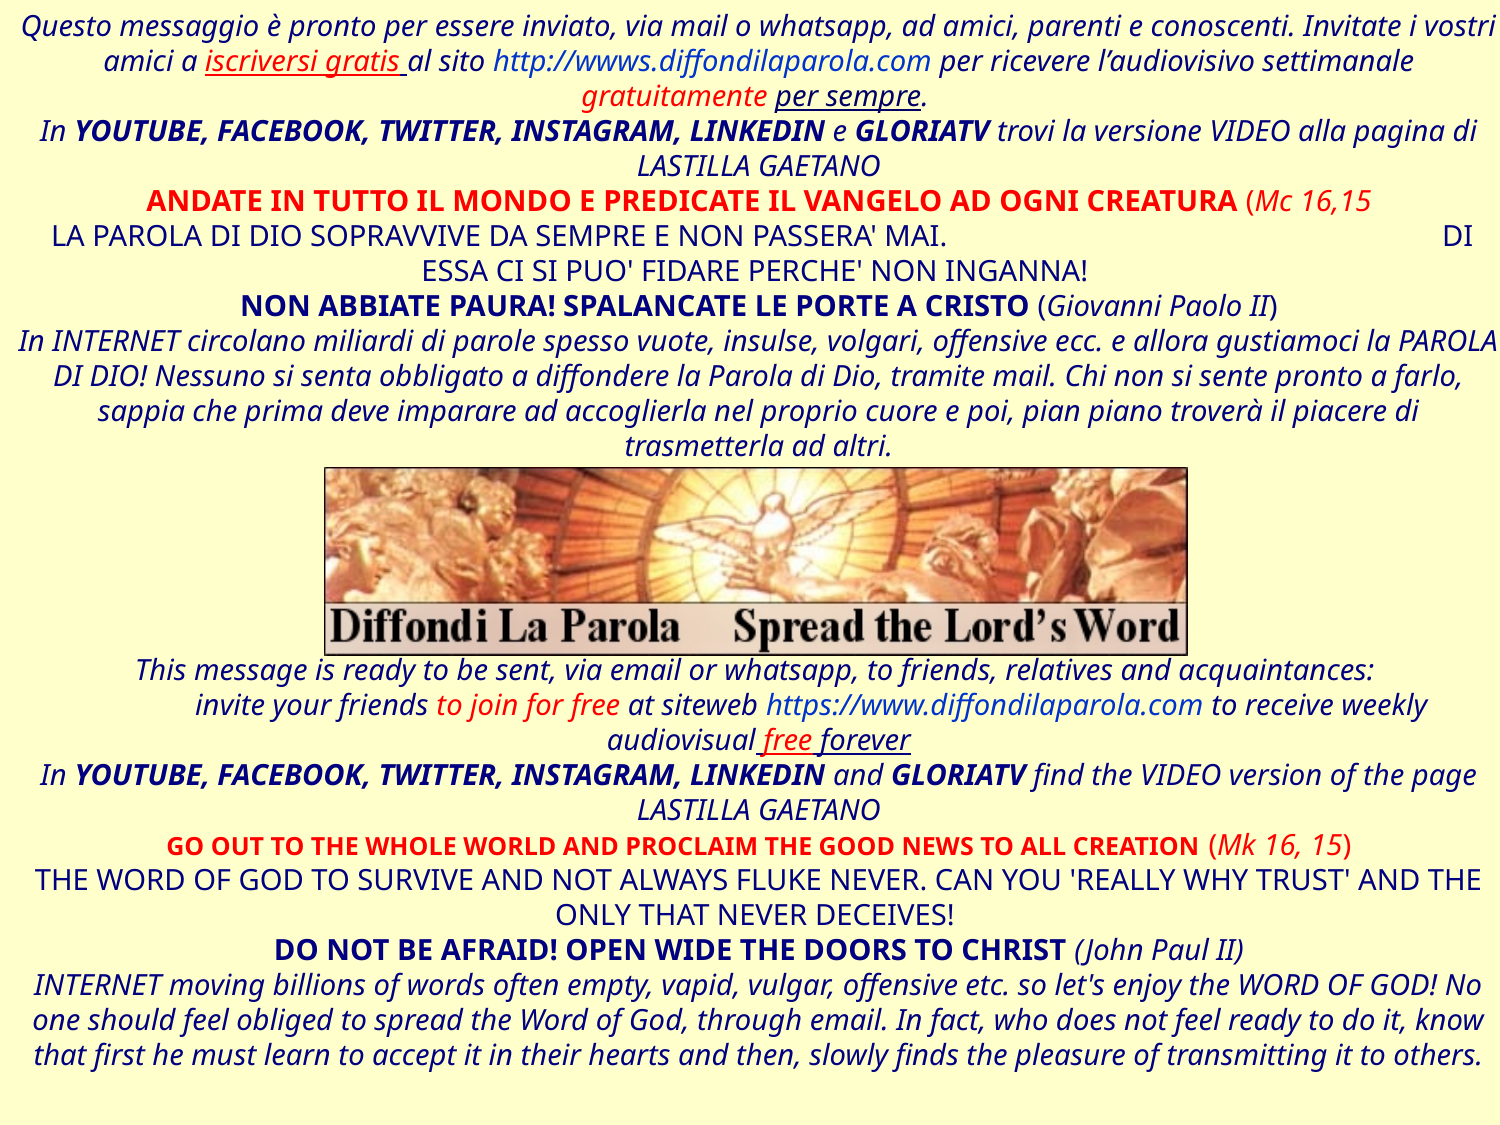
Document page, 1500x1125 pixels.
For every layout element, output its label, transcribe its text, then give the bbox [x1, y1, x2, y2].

picture [324, 467, 1188, 656]
text_box Questo messaggio è pronto per essere inviato, via mail o whatsapp, ad amici, parenti e conoscenti. Invitate i vostri amici a iscriversi gratis al sito http://wwws.diffondilaparola.com per ricevere l’audiovisivo settimanale gratuitamente per sempre. In YOUTUBE, FACEBOOK, TWITTER, INSTAGRAM, LINKEDIN e GLORIATV trovi la versione VIDEO alla pagina di LASTILLA GAETANO ANDATE IN TUTTO IL MONDO E PREDICATE IL VANGELO AD OGNI CREATURA (Mc 16,15 LA PAROLA DI DIO SOPRAVVIVE DA SEMPRE E NON PASSERA' MAI. DI ESSA CI SI PUO' FIDARE PERCHE' NON INGANNA! NON ABBIATE PAURA! SPALANCATE LE PORTE A CRISTO (Giovanni Paolo II) In INTERNET circolano miliardi di parole spesso vuote, insulse, volgari, offensive ecc. e allora gustiamoci la PAROLA DI DIO! Nessuno si senta obbligato a diffondere la Parola di Dio, tramite mail. Chi non si sente pronto a farlo, sappia che prima deve imparare ad accoglierla nel proprio cuore e poi, pian piano troverà il piacere di trasmetterla ad altri. This message is ready to be sent, via email or whatsapp, to friends, relatives and acquaintances: invite your friends to join for free at siteweb https://www.diffondilaparola.com to receive weekly audiovisual free forever In YOUTUBE, FACEBOOK, TWITTER, INSTAGRAM, LINKEDIN and GLORIATV find the VIDEO version of the page LASTILLA GAETANO GO OUT TO THE WHOLE WORLD AND PROCLAIM THE GOOD NEWS TO ALL CREATION (Mk 16, 15) THE WORD OF GOD TO SURVIVE AND NOT ALWAYS FLUKE NEVER. CAN YOU 'REALLY WHY TRUST' AND THE ONLY THAT NEVER DECEIVES! DO NOT BE AFRAID! OPEN WIDE THE DOORS TO CHRIST (John Paul II) INTERNET moving billions of words often empty, vapid, vulgar, offensive etc. so let's enjoy the WORD OF GOD! No one should feel obliged to spread the Word of God, through email. In fact, who does not feel ready to do it, know that first he must learn to accept it in their hearts and then, slowly finds the pleasure of transmitting it to others. [0, 0, 1500, 1125]
